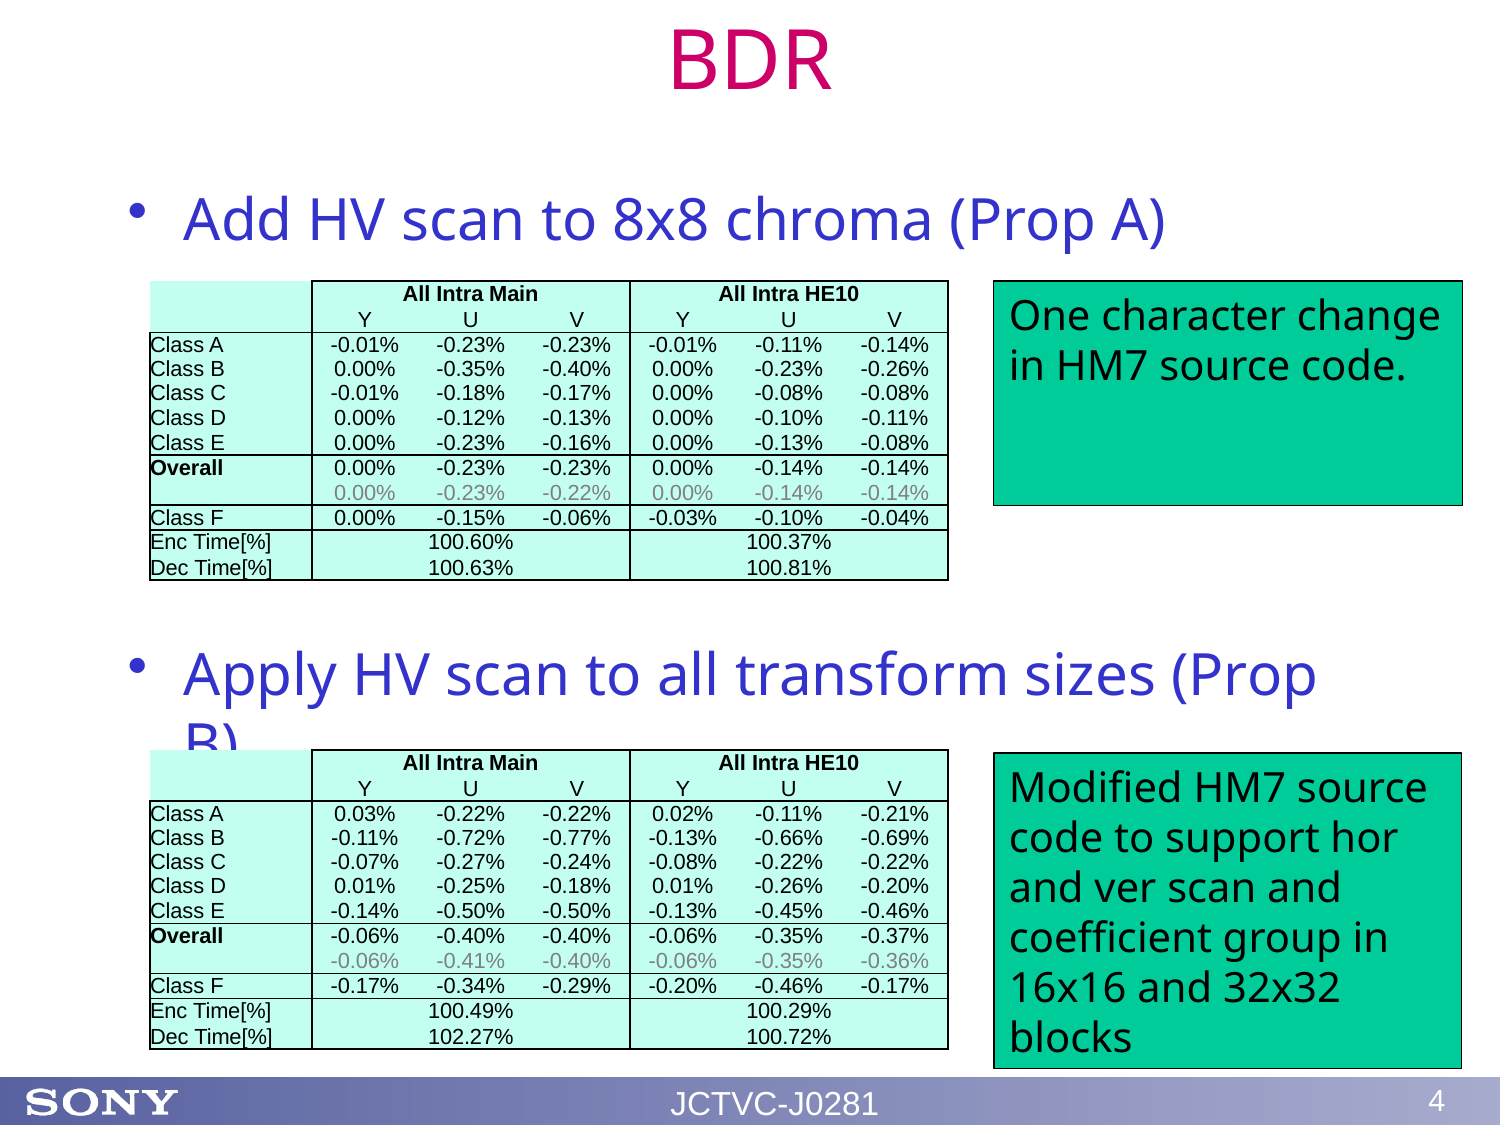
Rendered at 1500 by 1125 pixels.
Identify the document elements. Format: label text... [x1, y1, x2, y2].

table_cell -0.17% [842, 974, 947, 998]
table_cell -0.22% [418, 802, 524, 826]
table_cell Y [313, 775, 418, 800]
table_cell -0.10% [736, 405, 842, 430]
table_cell V [524, 306, 629, 332]
table_header All Intra Main [313, 751, 629, 775]
table_cell -0.01% [631, 333, 736, 357]
table_cell 0.00% [631, 405, 736, 430]
table_cell Y [631, 775, 736, 800]
table_cell Class B [151, 357, 311, 381]
table_cell 0.00% [313, 456, 418, 480]
table_cell -0.14% [842, 333, 947, 357]
table_cell -0.15% [418, 506, 524, 529]
table_cell -0.13% [736, 430, 842, 454]
table_cell -0.16% [524, 430, 629, 454]
table_cell V [842, 775, 947, 800]
table_cell -0.27% [418, 850, 524, 874]
table_cell 0.02% [631, 802, 736, 826]
footer JCTVC-J0281 [537, 1074, 1013, 1125]
table_cell Class C [151, 850, 311, 874]
table_cell Y [313, 306, 418, 332]
table_cell Overall [151, 924, 311, 948]
table_cell -0.06% [313, 948, 418, 973]
table_cell Overall [151, 456, 311, 480]
text_box One character change in HM7 source code. [993, 281, 1463, 506]
table_cell 100.72% [631, 1023, 947, 1048]
table_cell -0.12% [418, 405, 524, 430]
table_cell 0.00% [631, 456, 736, 480]
table_cell -0.35% [418, 357, 524, 381]
picture [26, 1088, 178, 1116]
table_cell -0.06% [313, 924, 418, 948]
table_cell 0.00% [313, 506, 418, 529]
table_cell -0.08% [842, 430, 947, 454]
table_cell -0.77% [524, 826, 629, 850]
table_cell -0.50% [418, 899, 524, 923]
table_cell 102.27% [313, 1023, 629, 1048]
table_cell Class B [151, 826, 311, 850]
table_cell -0.06% [524, 506, 629, 529]
table_cell 100.49% [313, 999, 629, 1023]
table_cell -0.08% [631, 850, 736, 874]
table_cell [151, 480, 311, 504]
table_cell 0.01% [631, 874, 736, 899]
table_cell -0.37% [842, 924, 947, 948]
table_header [150, 750, 311, 775]
table_cell -0.06% [631, 948, 736, 973]
table_cell Class F [151, 974, 311, 998]
table_cell 100.63% [313, 554, 629, 579]
table_cell Class A [151, 333, 311, 357]
table_cell -0.23% [418, 456, 524, 480]
table_cell [150, 306, 311, 332]
table_cell 100.81% [631, 554, 947, 579]
table_cell -0.11% [736, 333, 842, 357]
table_cell -0.72% [418, 826, 524, 850]
table_cell U [736, 306, 842, 332]
table_cell -0.10% [736, 506, 842, 529]
table_cell -0.50% [524, 899, 629, 923]
table_cell -0.26% [736, 874, 842, 899]
table_cell 100.37% [631, 531, 947, 554]
table_cell 0.00% [313, 357, 418, 381]
title BDR [112, 0, 1388, 115]
table_cell -0.18% [524, 874, 629, 899]
table_cell Enc Time[%] [151, 531, 311, 554]
table_cell 0.00% [631, 357, 736, 381]
table_cell 0.00% [313, 405, 418, 430]
list Add HV scan to 8x8 chroma (Prop A) Apply HV scan to all transform sizes (Prop B) [112, 174, 1388, 1076]
table_cell Class E [151, 430, 311, 454]
table_cell Class F [151, 506, 311, 529]
table_cell U [418, 775, 524, 800]
table_cell U [736, 775, 842, 800]
table_cell -0.23% [418, 480, 524, 504]
table_header All Intra HE10 [631, 282, 947, 306]
table_cell -0.40% [524, 924, 629, 948]
table_cell -0.45% [736, 899, 842, 923]
table_cell Class A [151, 802, 311, 826]
table_cell -0.29% [524, 974, 629, 998]
table_cell U [418, 306, 524, 332]
table_cell 0.00% [631, 381, 736, 405]
table_cell 100.60% [313, 531, 629, 554]
slide_number 4 [1147, 1074, 1461, 1125]
table_cell -0.40% [524, 357, 629, 381]
table_cell -0.22% [524, 480, 629, 504]
table_cell -0.20% [631, 974, 736, 998]
table_cell -0.13% [631, 826, 736, 850]
table_cell -0.35% [736, 924, 842, 948]
table_cell Class C [151, 381, 311, 405]
table_cell -0.14% [736, 456, 842, 480]
table_cell V [842, 306, 947, 332]
table_cell -0.01% [313, 381, 418, 405]
table_cell Enc Time[%] [151, 999, 311, 1023]
table_cell -0.22% [842, 850, 947, 874]
table_cell -0.23% [524, 333, 629, 357]
table_cell -0.26% [842, 357, 947, 381]
table_cell -0.13% [631, 899, 736, 923]
table_cell -0.34% [418, 974, 524, 998]
table_cell -0.23% [418, 430, 524, 454]
table_cell -0.04% [842, 506, 947, 529]
table_cell 0.00% [313, 430, 418, 454]
table_cell Class D [151, 874, 311, 899]
table_cell -0.35% [736, 948, 842, 973]
table_cell -0.69% [842, 826, 947, 850]
table_cell 0.00% [313, 480, 418, 504]
table_cell Dec Time[%] [151, 554, 311, 579]
table_cell -0.46% [842, 899, 947, 923]
table_cell -0.06% [631, 924, 736, 948]
table_cell V [524, 775, 629, 800]
table_header All Intra HE10 [631, 751, 947, 775]
text_box Modified HM7 source code to support hor and ver scan and coefficient group in 16x16 and 32x32 blocks [993, 753, 1462, 1069]
table_cell -0.66% [736, 826, 842, 850]
table_cell -0.22% [524, 802, 629, 826]
table_cell -0.40% [418, 924, 524, 948]
table_cell -0.07% [313, 850, 418, 874]
table_cell -0.22% [736, 850, 842, 874]
table_cell -0.18% [418, 381, 524, 405]
table_cell -0.08% [842, 381, 947, 405]
table_cell Class E [151, 899, 311, 923]
table_header All Intra Main [313, 282, 629, 306]
table_cell -0.41% [418, 948, 524, 973]
table_cell 100.29% [631, 999, 947, 1023]
table_cell 0.03% [313, 802, 418, 826]
table_cell -0.17% [524, 381, 629, 405]
table_cell -0.11% [313, 826, 418, 850]
table_cell Y [631, 306, 736, 332]
table_cell -0.03% [631, 506, 736, 529]
table_cell -0.40% [524, 948, 629, 973]
table_cell -0.11% [842, 405, 947, 430]
table_cell -0.23% [418, 333, 524, 357]
table_cell -0.23% [524, 456, 629, 480]
table_cell Dec Time[%] [151, 1023, 311, 1048]
table_cell 0.00% [631, 480, 736, 504]
table_cell -0.14% [842, 456, 947, 480]
table_cell -0.13% [524, 405, 629, 430]
table_cell [150, 775, 311, 800]
table_cell -0.36% [842, 948, 947, 973]
table_cell 0.00% [631, 430, 736, 454]
table_cell -0.24% [524, 850, 629, 874]
table_cell -0.14% [736, 480, 842, 504]
table_cell -0.17% [313, 974, 418, 998]
table_cell -0.01% [313, 333, 418, 357]
table_cell -0.25% [418, 874, 524, 899]
table_header [150, 281, 311, 306]
table_cell -0.23% [736, 357, 842, 381]
table_cell -0.21% [842, 802, 947, 826]
table_cell 0.01% [313, 874, 418, 899]
table_cell -0.08% [736, 381, 842, 405]
table_cell -0.14% [842, 480, 947, 504]
table_cell -0.20% [842, 874, 947, 899]
table_cell Class D [151, 405, 311, 430]
table_cell -0.14% [313, 899, 418, 923]
table_cell -0.11% [736, 802, 842, 826]
table_cell -0.46% [736, 974, 842, 998]
table_cell [151, 948, 311, 973]
